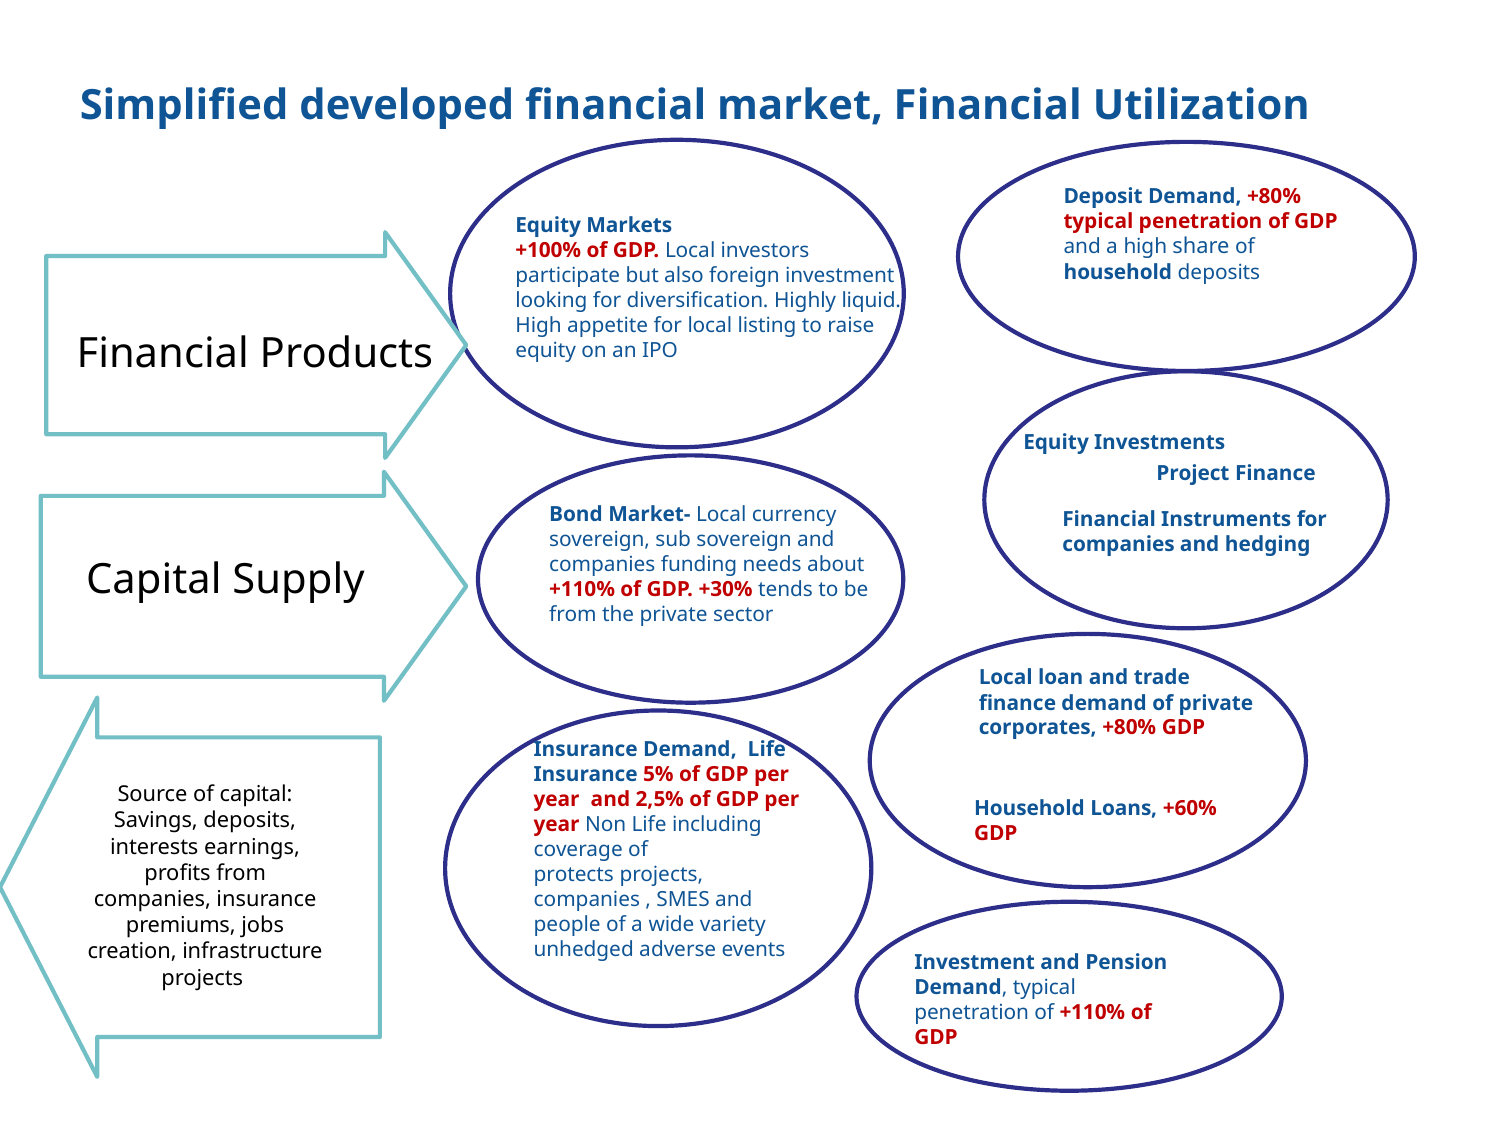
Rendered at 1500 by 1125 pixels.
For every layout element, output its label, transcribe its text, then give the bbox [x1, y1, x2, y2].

text_box [867, 631, 1309, 890]
text_box Local loan and trade finance demand of private corporates, +80% GDP [963, 656, 1271, 767]
text_box Insurance Demand, Life Insurance 5% of GDP per year and 2,5% of GDP per year Non Life including coverage of protects projects, companies , SMES and people of a wide variety unhedged adverse events [518, 727, 826, 968]
text_box [443, 746, 874, 1029]
text_box [38, 609, 453, 703]
text_box Deposit Demand, +80% typical penetration of GDP and a high share of household deposits [1048, 180, 1356, 311]
text_box [44, 384, 441, 460]
text_box Investment and Pension Demand, typical penetration of +110% of GDP [899, 941, 1207, 1077]
text_box Financial Instruments for companies and hedging [1047, 497, 1355, 563]
text_box [0, 695, 382, 1079]
text_box Equity Markets +100% of GDP. Local investors participate but also foreign investment looking for diversification. Highly liquid. High appetite for local listing to raise equity on an IPO [500, 204, 928, 369]
text_box [448, 180, 865, 318]
text_box [950, 1077, 1188, 1093]
text_box [482, 609, 884, 705]
text_box Household Loans, +60% GDP [959, 787, 1267, 853]
text_box [886, 526, 906, 632]
text_box [44, 230, 450, 318]
text_box [490, 369, 878, 450]
text_box Source of capital: Savings, deposits, interests earnings, profits from companies, insurance premiums, jobs creation, infrastructure projects [69, 772, 341, 998]
text_box Equity Investments [1008, 421, 1316, 461]
text_box Capital Supply [0, 543, 565, 609]
text_box [854, 899, 1284, 1071]
text_box [1023, 372, 1376, 452]
text_box [955, 180, 1417, 374]
text_box [38, 469, 438, 543]
text_box Bond Market- Local currency sovereign, sub sovereign and companies funding needs about +110% of GDP. +30% tends to be from the private sector [534, 493, 886, 634]
text_box [484, 453, 848, 543]
text_box Simplified developed financial market, Financial Utilization [64, 26, 1415, 180]
text_box Financial Products [0, 318, 595, 384]
text_box [982, 436, 1390, 631]
text_box [557, 708, 760, 727]
text_box Project Finance [1141, 452, 1449, 493]
